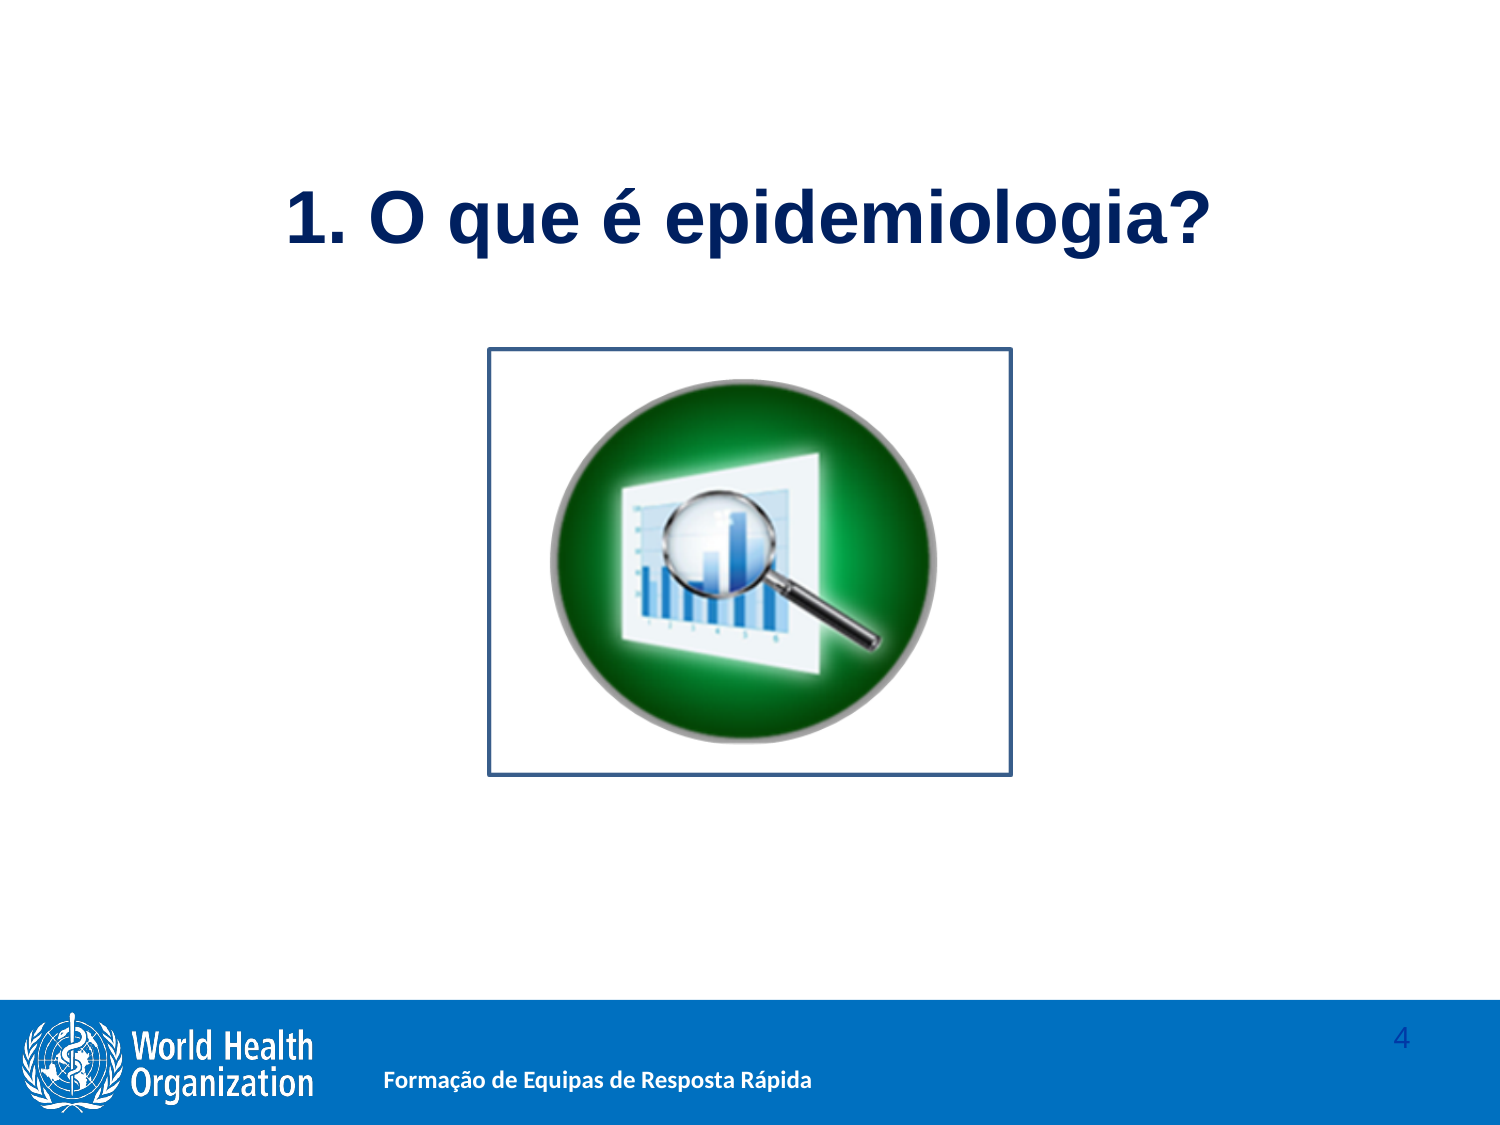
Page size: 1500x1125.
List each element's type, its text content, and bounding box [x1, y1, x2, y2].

picture [487, 347, 1013, 778]
text_box 4 [1074, 1012, 1425, 1073]
title 1. O que é epidemiologia? [0, 101, 1500, 327]
picture [21, 1012, 313, 1113]
